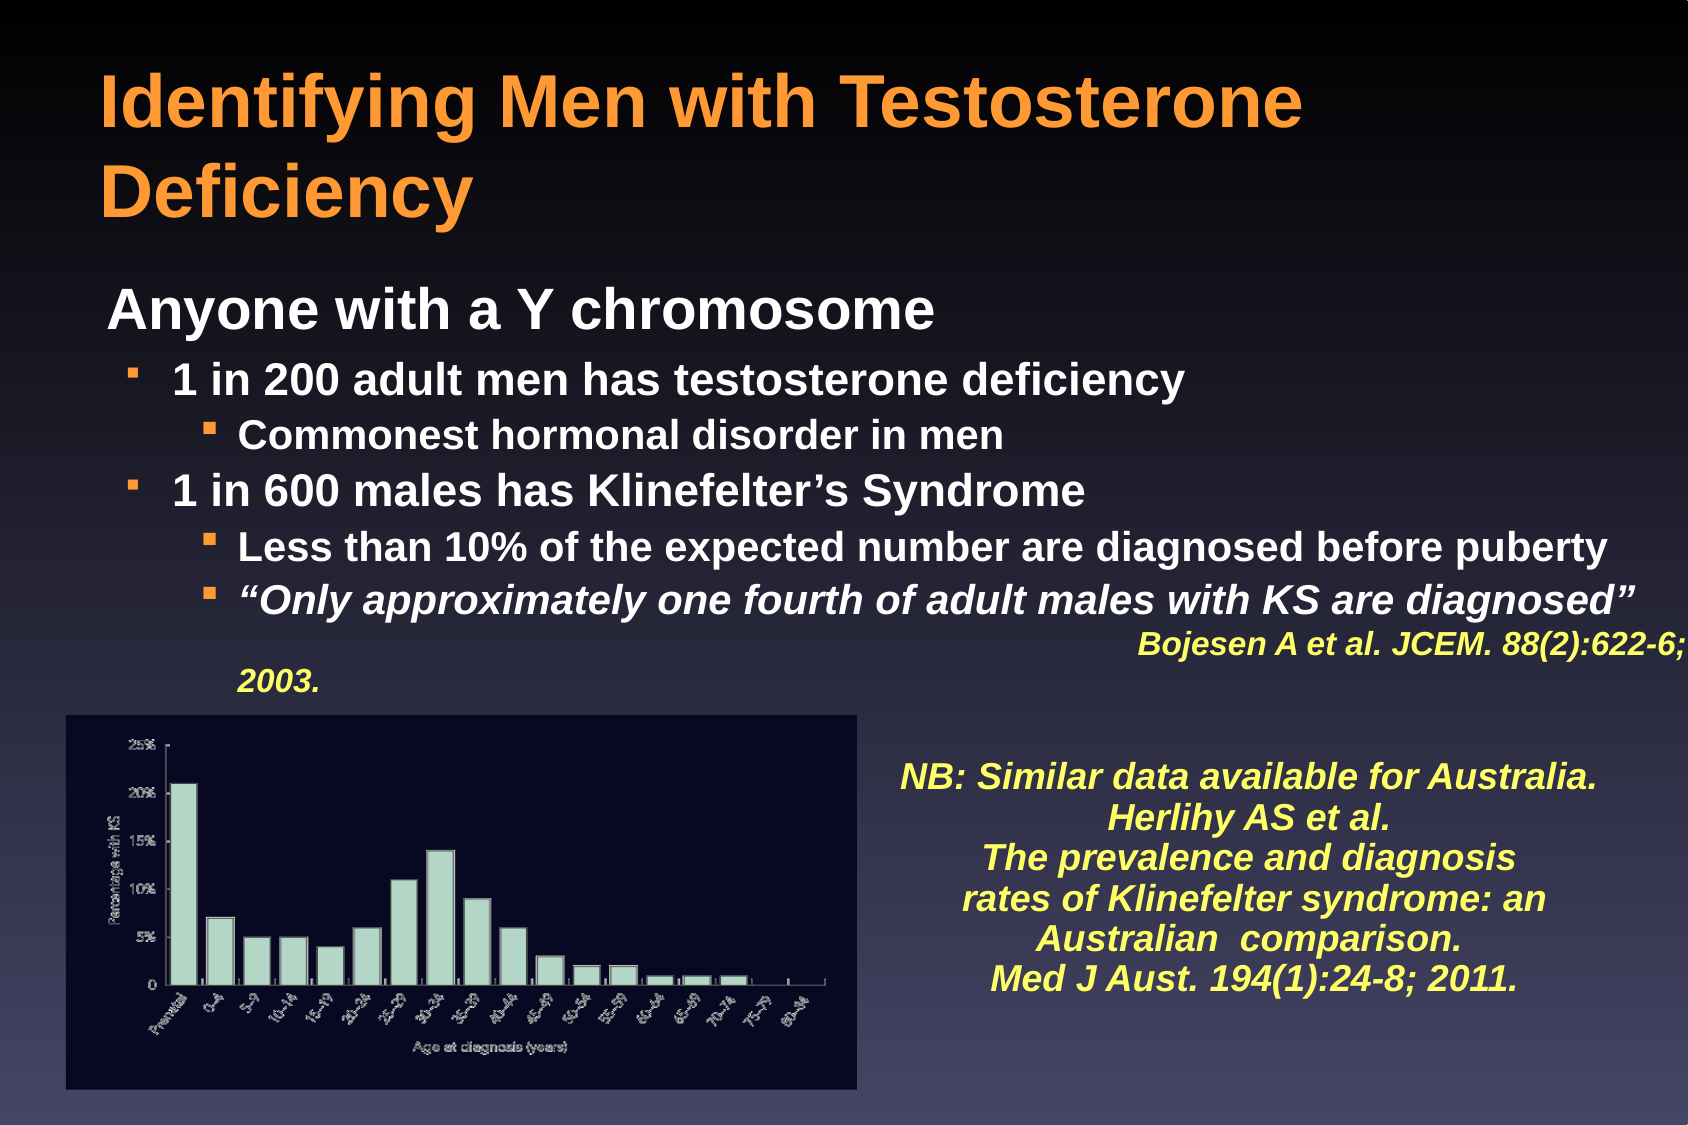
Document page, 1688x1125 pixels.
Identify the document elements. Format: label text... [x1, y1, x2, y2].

title Identifying Men with Testosterone Deficiency [84, 45, 1641, 233]
text_box [65, 945, 857, 1090]
text_box NB: Similar data available for Australia. Herlihy AS et al. The prevalence and diagnosis rates of Klinefelter syndrome: an Australian comparison. Med J Aust. 194(1):24-8; 2011. [856, 749, 1653, 1053]
list Anyone with a Y chromosome 1 in 200 adult men has testosterone deficiency Commonest hormonal disorder in men 1 in 600 males has Klinefelter’s Syndrome Less than 10% of the expected number are diagnosed before puberty “Only approximately one fourth of adult males with KS are diagnosed” Bojesen A et al. JCEM. 88(2):622-6; 2003. [35, 257, 1688, 945]
picture [105, 737, 827, 1055]
